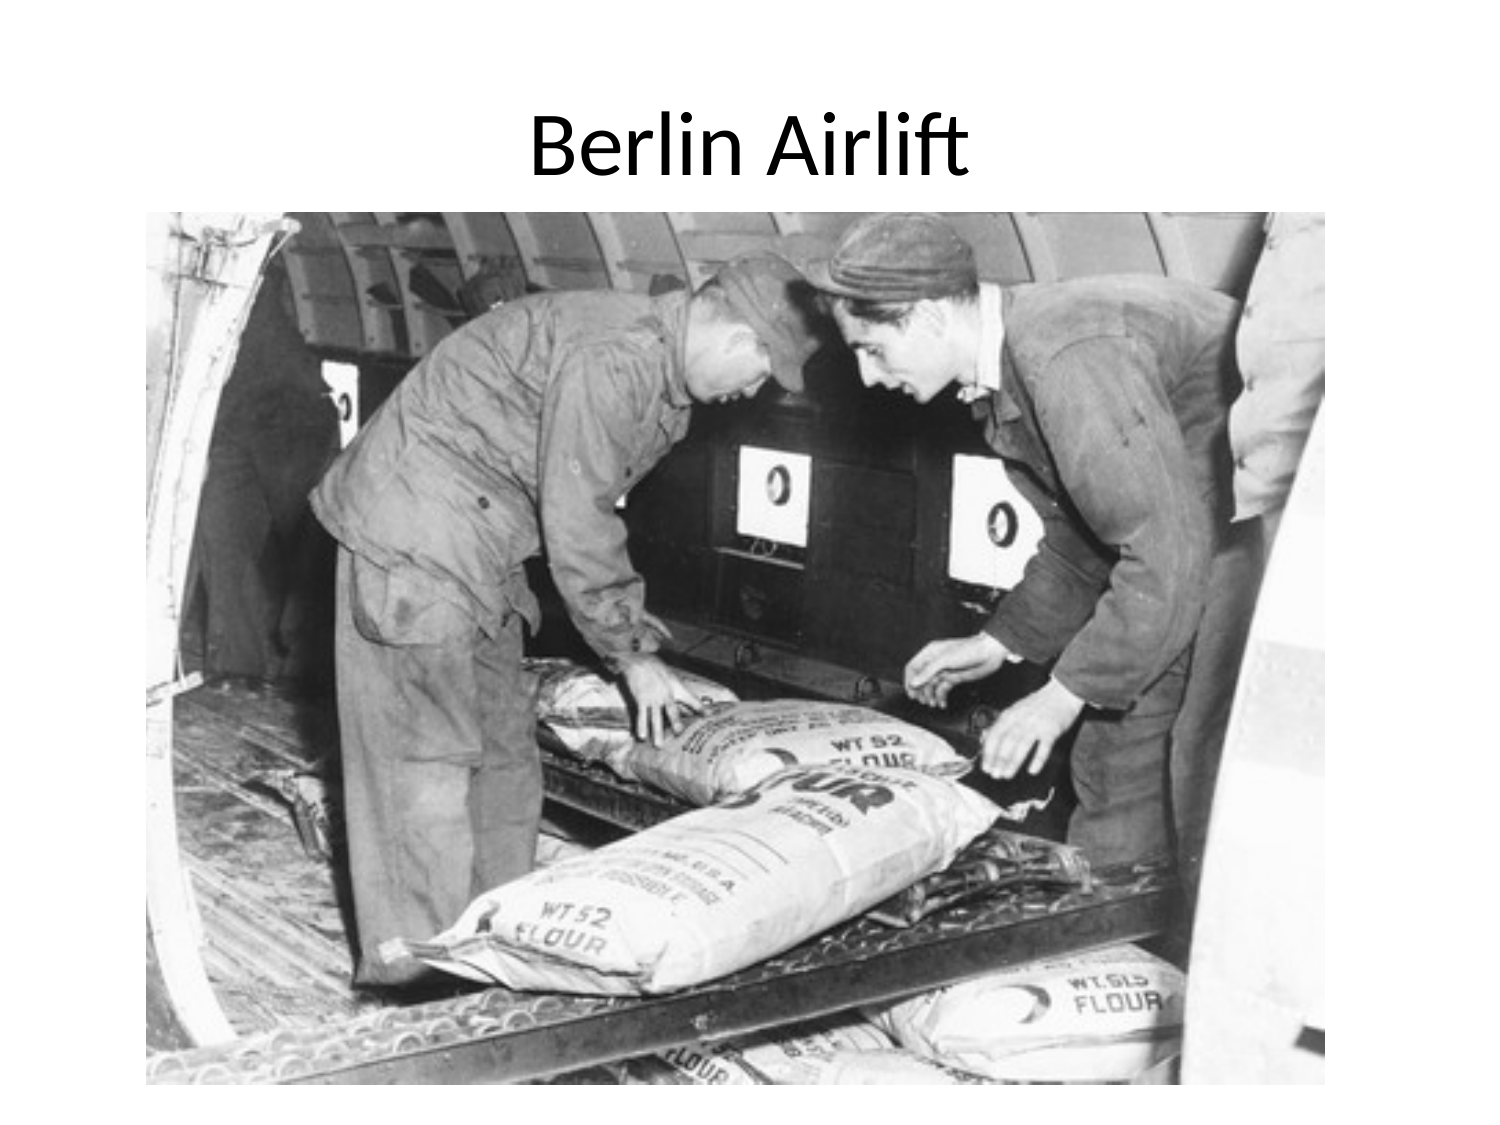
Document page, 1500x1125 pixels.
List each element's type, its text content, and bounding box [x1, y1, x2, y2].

title Berlin Airlift [75, 45, 1425, 233]
picture [146, 212, 1326, 1086]
